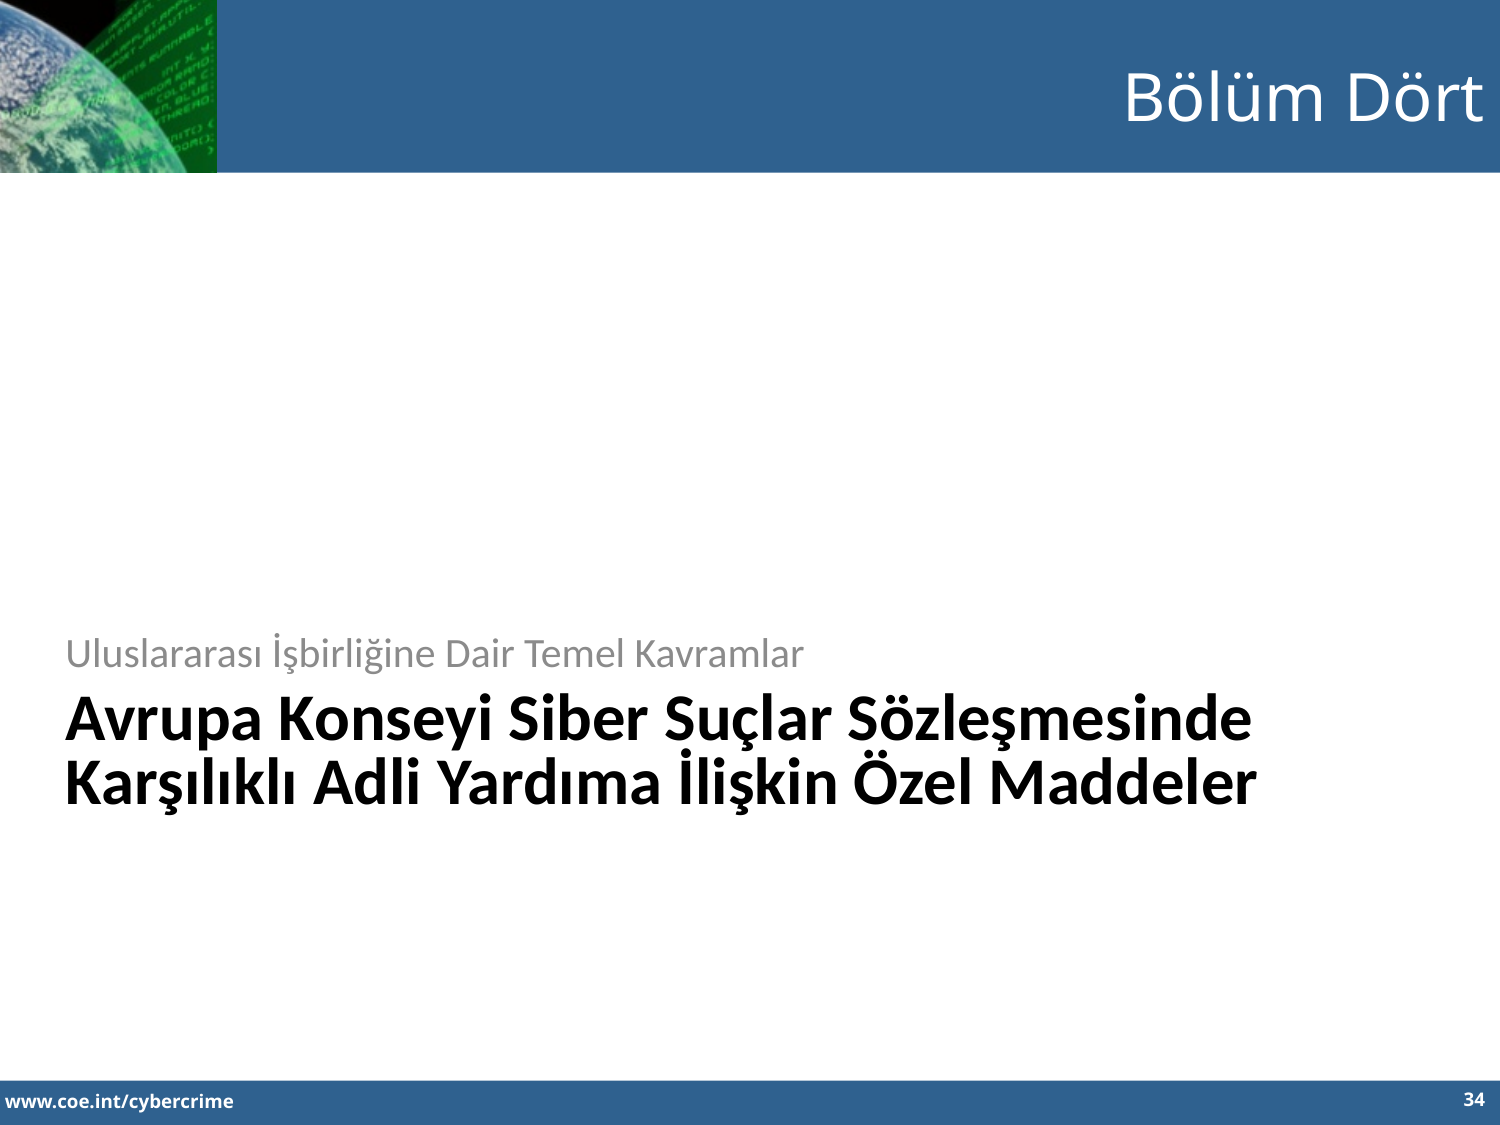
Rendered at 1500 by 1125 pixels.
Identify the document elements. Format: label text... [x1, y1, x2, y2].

text_box Avrupa Konseyi Siber Suçlar Sözleşmesinde Karşılıklı Adli Yardıma İlişkin Özel Maddeler [50, 681, 1450, 825]
text_box Bölüm Dört [309, 18, 1500, 171]
text_box Uluslararası İşbirliğine Dair Temel Kavramlar [50, 624, 1326, 681]
slide_number 34 [1149, 1079, 1500, 1125]
picture [0, 1, 217, 173]
